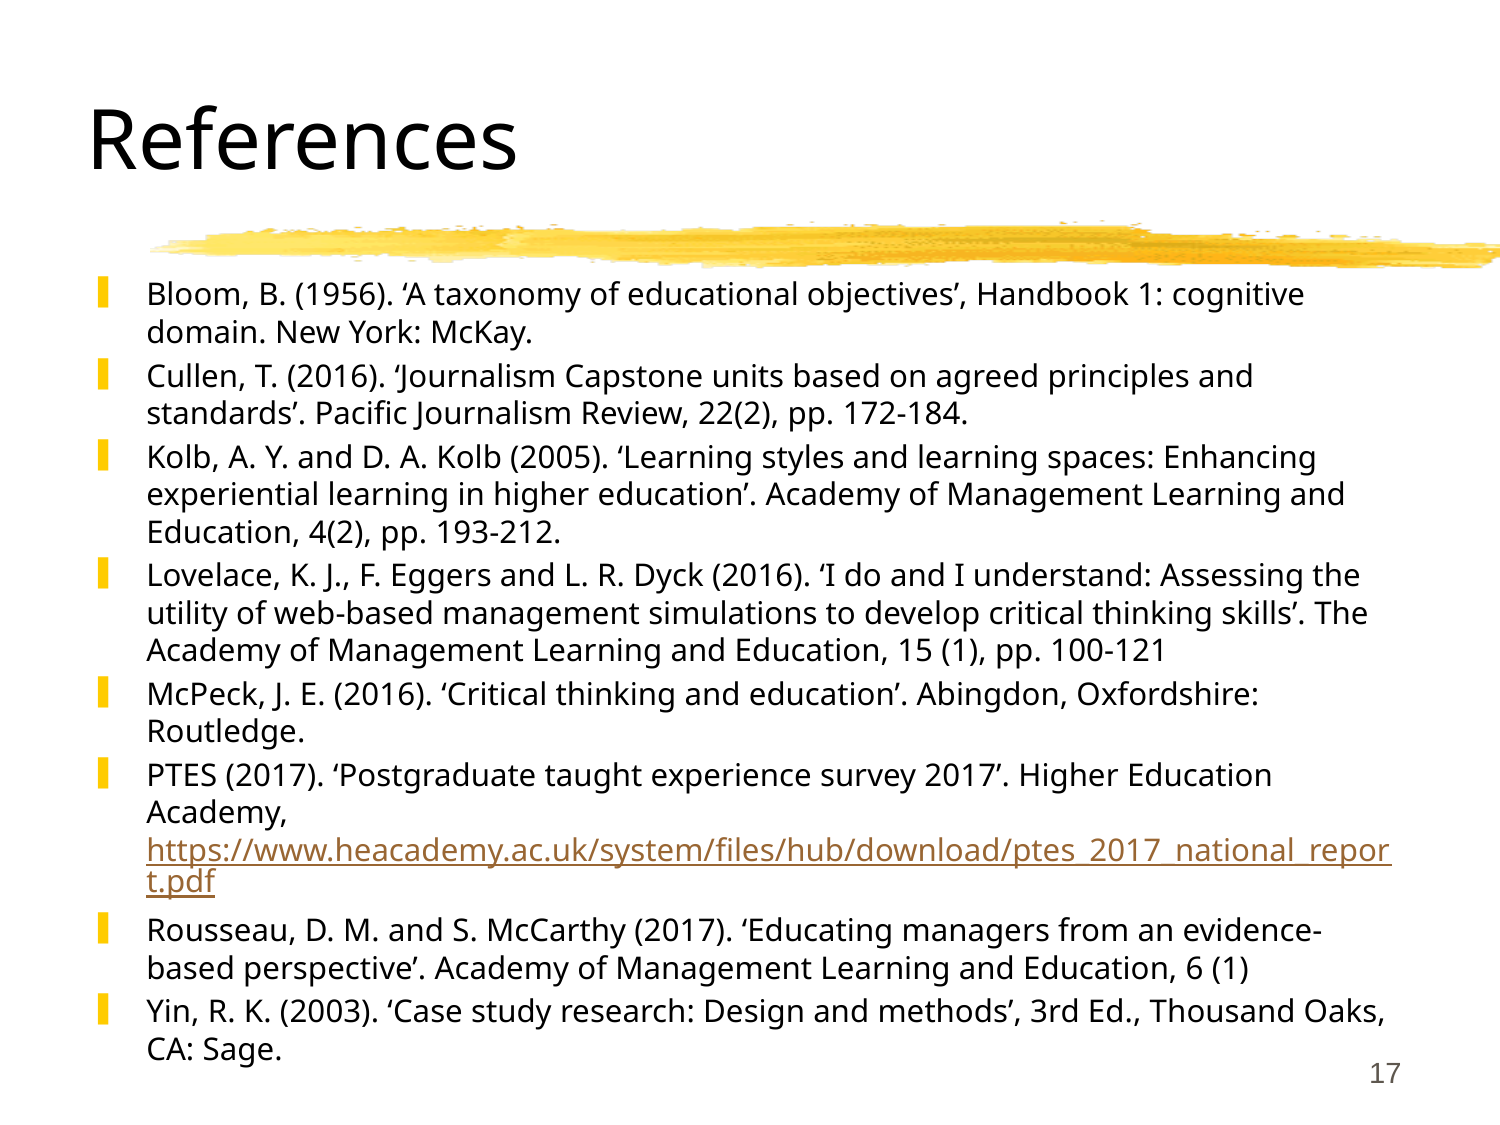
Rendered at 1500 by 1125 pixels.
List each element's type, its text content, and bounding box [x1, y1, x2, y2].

slide_number 17 [1103, 1021, 1417, 1098]
picture [150, 215, 1500, 279]
title References [71, 6, 1347, 194]
list Bloom, B. (1956). ‘A taxonomy of educational objectives’, Handbook 1: cognitive domain. New York: McKay. Cullen, T. (2016). ‘Journalism Capstone units based on agreed principles and standards’. Pacific Journalism Review, 22(2), pp. 172-184. Kolb, A. Y. and D. A. Kolb (2005). ‘Learning styles and learning spaces: Enhancing experiential learning in higher education’. Academy of Management Learning and Education, 4(2), pp. 193-212. Lovelace, K. J., F. Eggers and L. R. Dyck (2016). ‘I do and I understand: Assessing the utility of web-based management simulations to develop critical thinking skills’. The Academy of Management Learning and Education, 15 (1), pp. 100-121 McPeck, J. E. (2016). ‘Critical thinking and education’. Abingdon, Oxfordshire: Routledge. PTES (2017). ‘Postgraduate taught experience survey 2017’. Higher Education Academy, https://www.heacademy.ac.uk/system/files/hub/download/ptes_2017_national_report.pdf Rousseau, D. M. and S. McCarthy (2017). ‘Educating managers from an evidence-based perspective’. Academy of Management Learning and Education, 6 (1) Yin, R. K. (2003). ‘Case study research: Design and methods’, 3rd Ed., Thousand Oaks, CA: Sage. [75, 267, 1417, 994]
